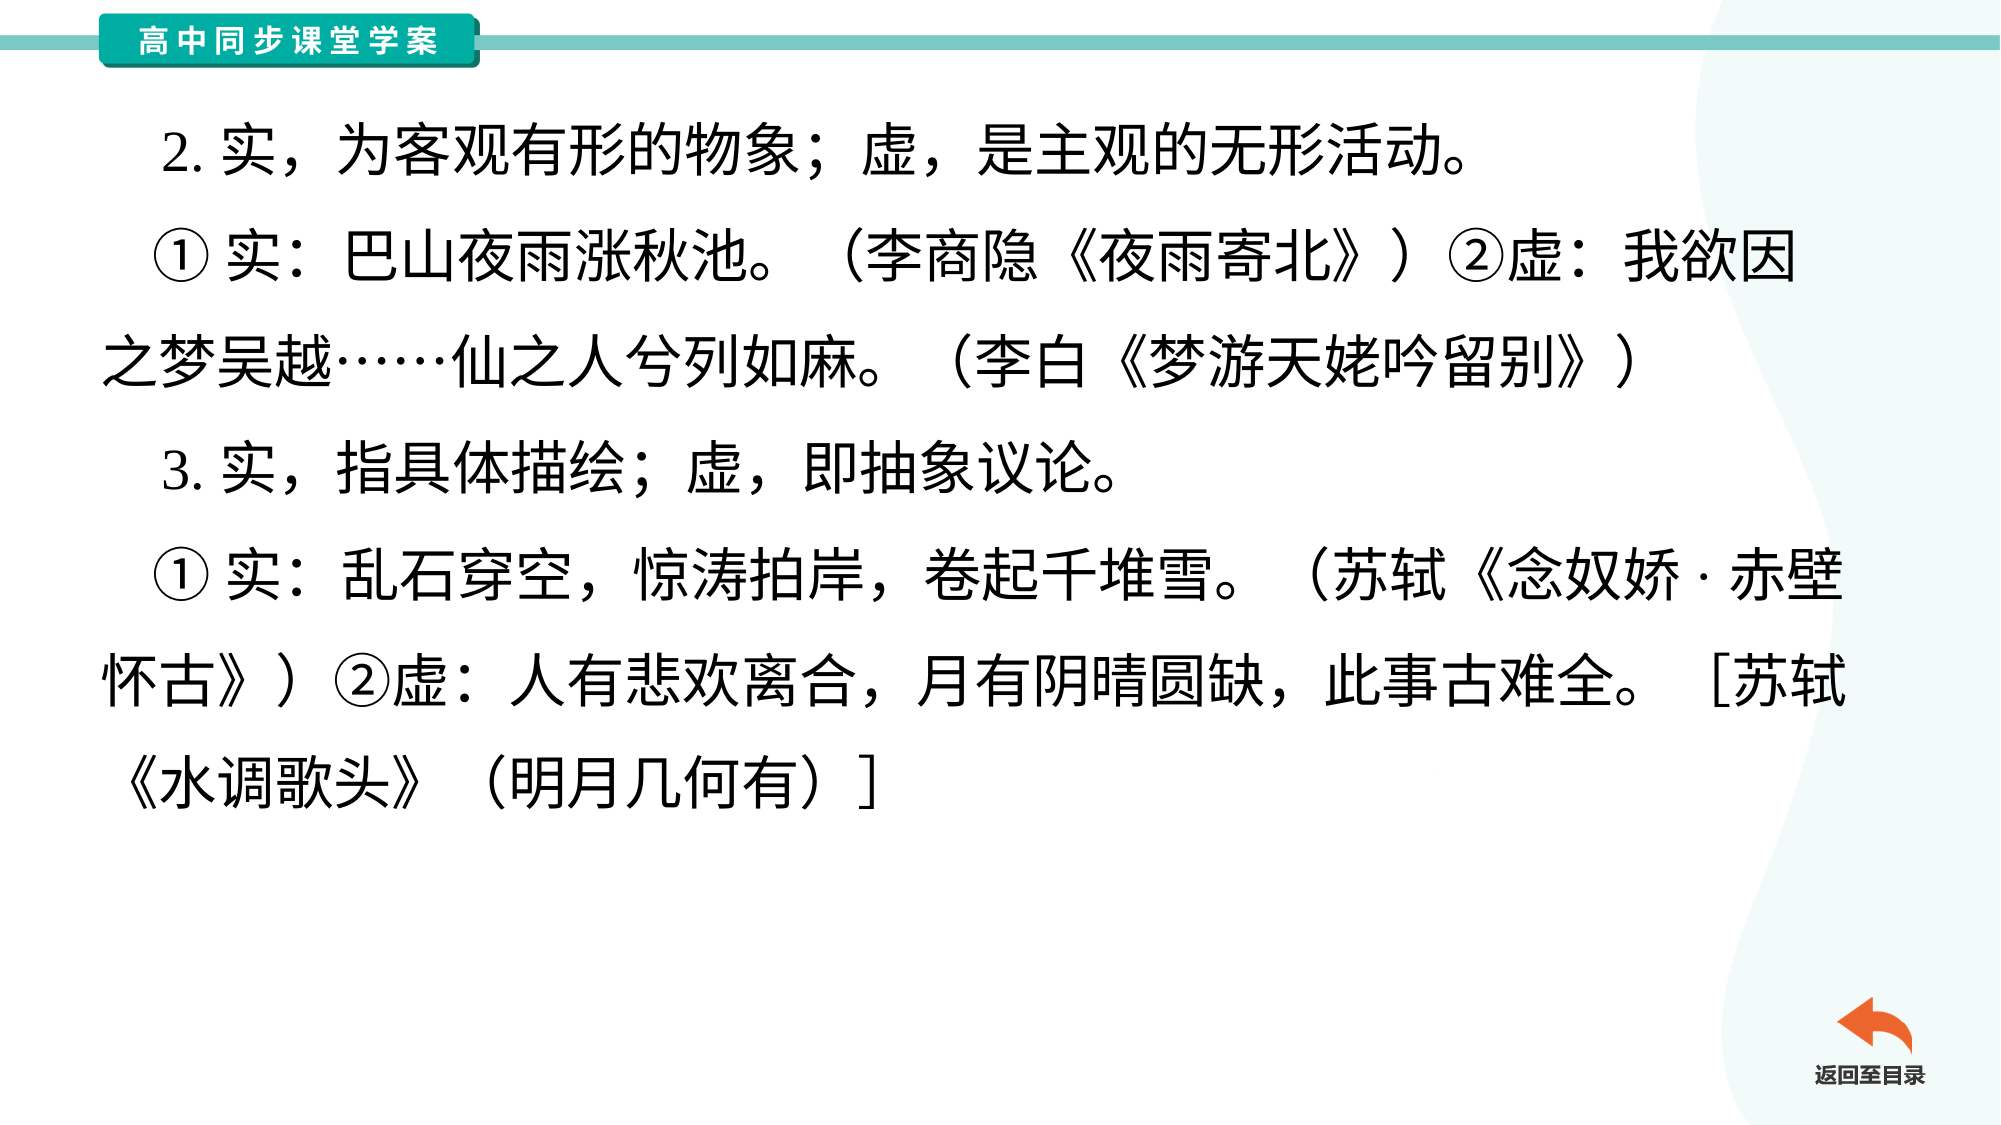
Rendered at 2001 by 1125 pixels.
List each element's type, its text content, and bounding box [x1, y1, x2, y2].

picture [0, 0, 2000, 1125]
text_box 2.实，为客观有形的物象；虚，是主观的无形活动。 ①实：巴山夜雨涨秋池。（李商隐《夜雨寄北》）②虚：我欲因 之梦吴越……仙之人兮列如麻。（李白《梦游天姥吟留别》） 3.实，指具体描绘；虚，即抽象议论。 ①实：乱石穿空，惊涛拍岸，卷起千堆雪。（苏轼《念奴娇·赤壁 怀古》）②虚：人有悲欢离合，月有阴晴圆缺，此事古难全。［苏轼 《水调歌头》（明月几何有）］ [100, 76, 1899, 806]
